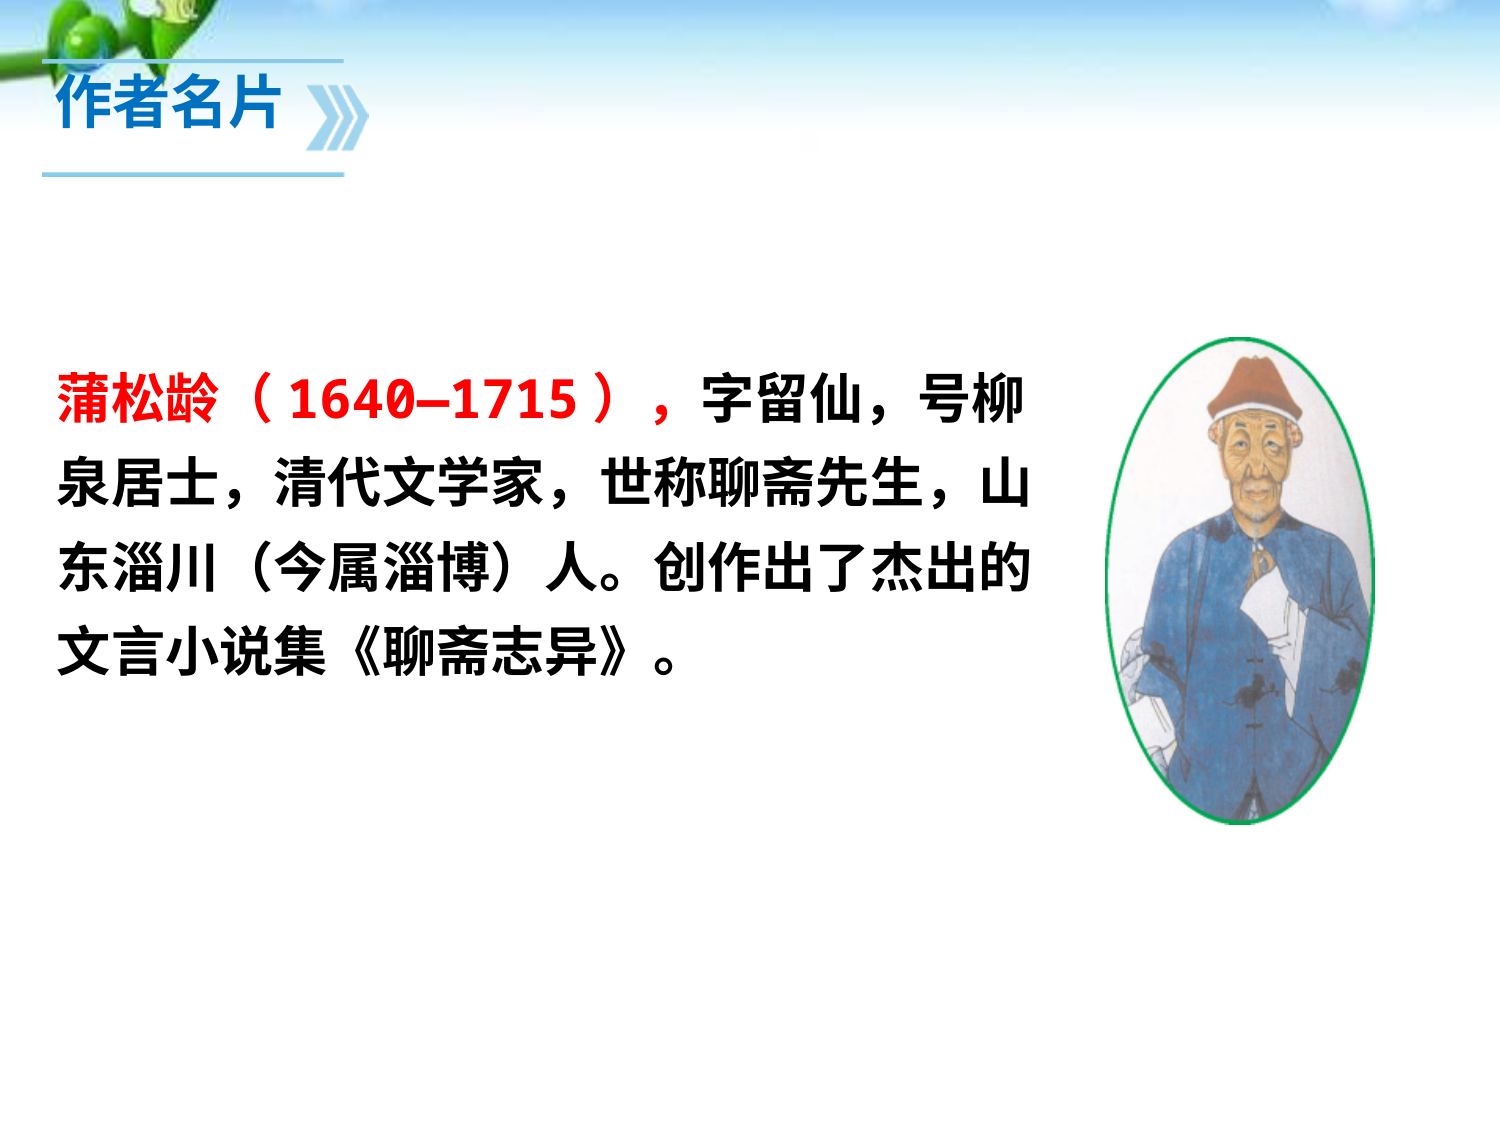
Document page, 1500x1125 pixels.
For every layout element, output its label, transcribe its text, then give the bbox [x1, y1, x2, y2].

text_box 蒲松龄（1640—1715），字留仙，号柳泉居士，清代文学家，世称聊斋先生，山东淄川（今属淄博）人。创作出了杰出的文言小说集《聊斋志异》。 [42, 337, 1080, 690]
picture [0, 0, 1500, 1125]
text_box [29, 57, 369, 177]
